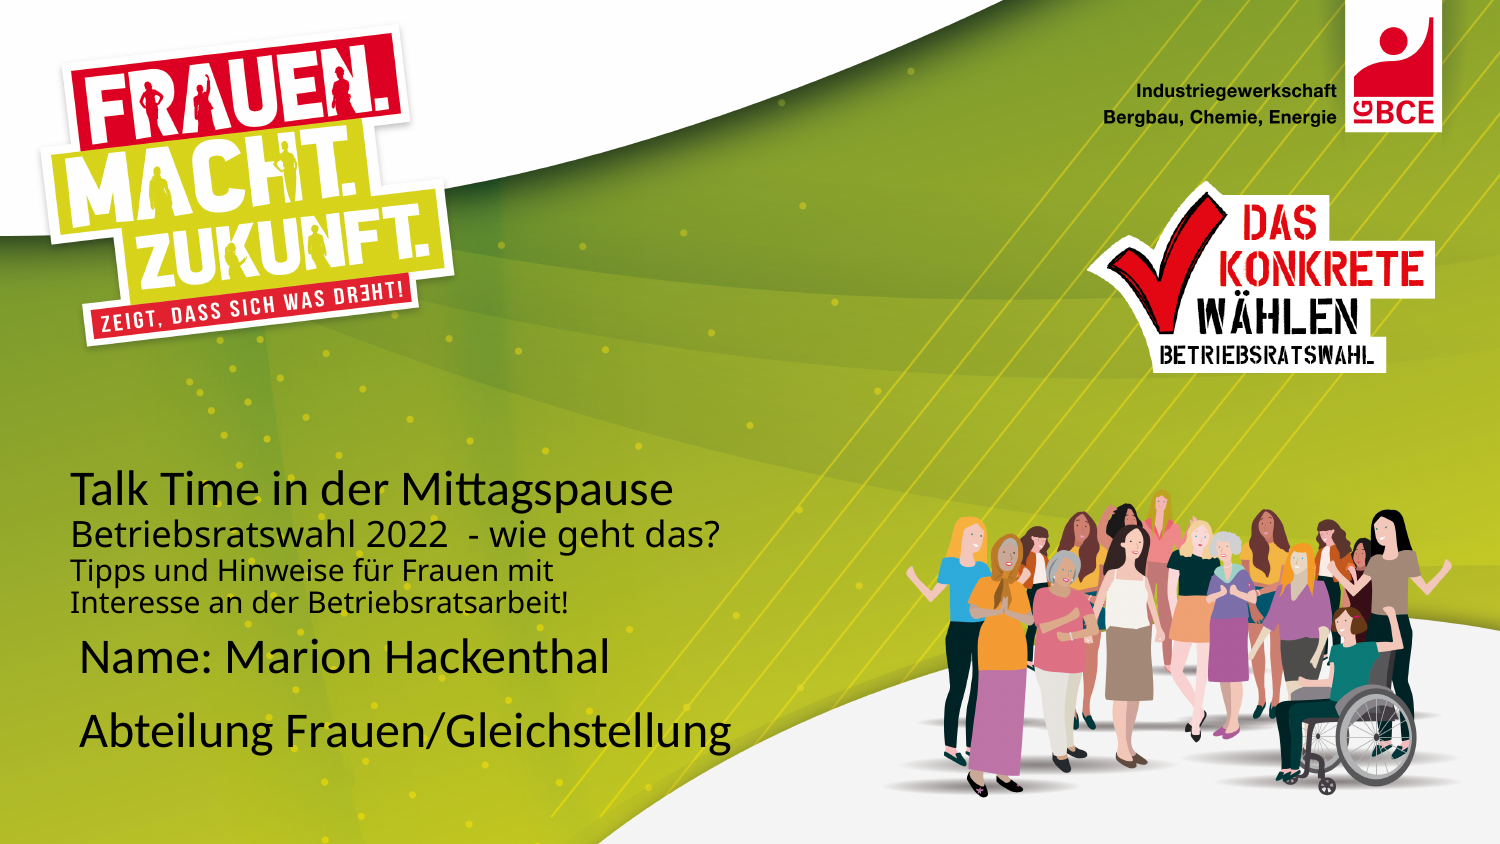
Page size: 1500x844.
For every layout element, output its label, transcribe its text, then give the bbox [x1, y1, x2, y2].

subtitle Name: Marion Hackenthal Abteilung Frauen/Gleichstellung [64, 622, 762, 785]
picture [0, 0, 1500, 844]
title Talk Time in der Mittagspause Betriebsratswahl 2022 - wie geht das? Tipps und Hinweise für Frauen mit Interesse an der Betriebsratsarbeit! [55, 453, 1181, 664]
